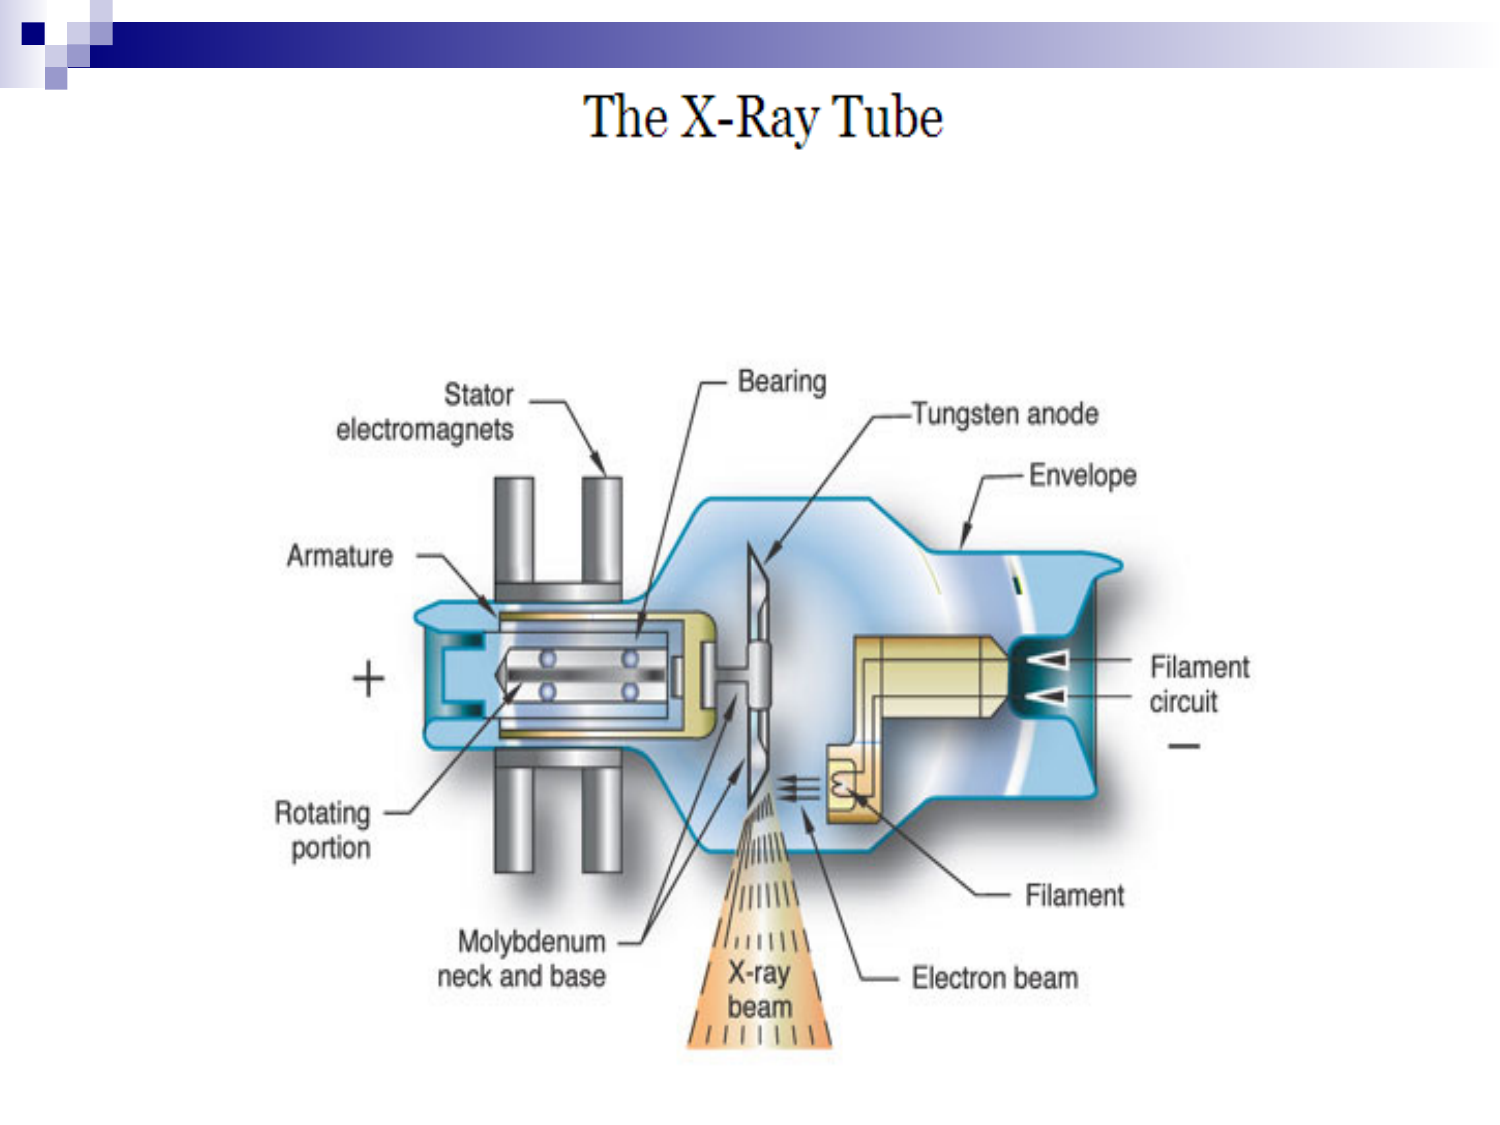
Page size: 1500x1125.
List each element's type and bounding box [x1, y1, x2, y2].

picture [76, 77, 1427, 1071]
